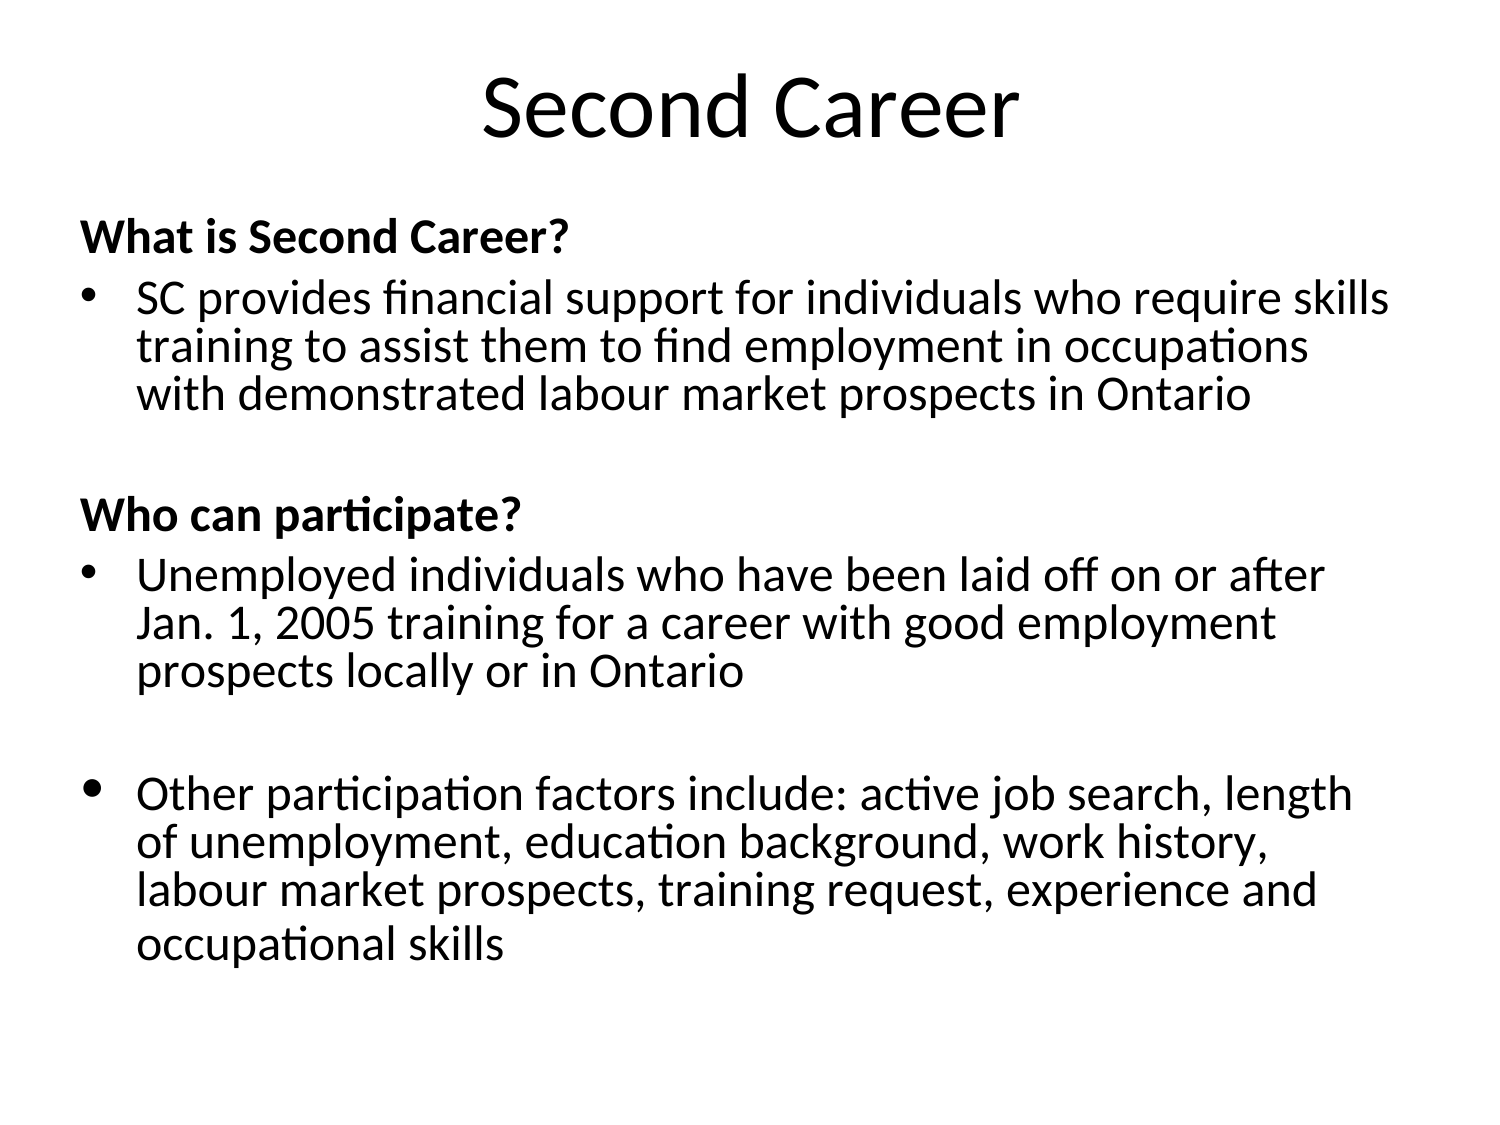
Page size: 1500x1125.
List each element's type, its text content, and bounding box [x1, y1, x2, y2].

list What is Second Career? SC provides financial support for individuals who require skills training to assist them to find employment in occupations with demonstrated labour market prospects in Ontario Who can participate? Unemployed individuals who have been laid off on or after Jan. 1, 2005 training for a career with good employment prospects locally or in Ontario Other participation factors include: active job search, length of unemployment, education background, work history, labour market prospects, training request, experience and occupational skills [64, 208, 1415, 1053]
title Second Career [76, 42, 1427, 159]
